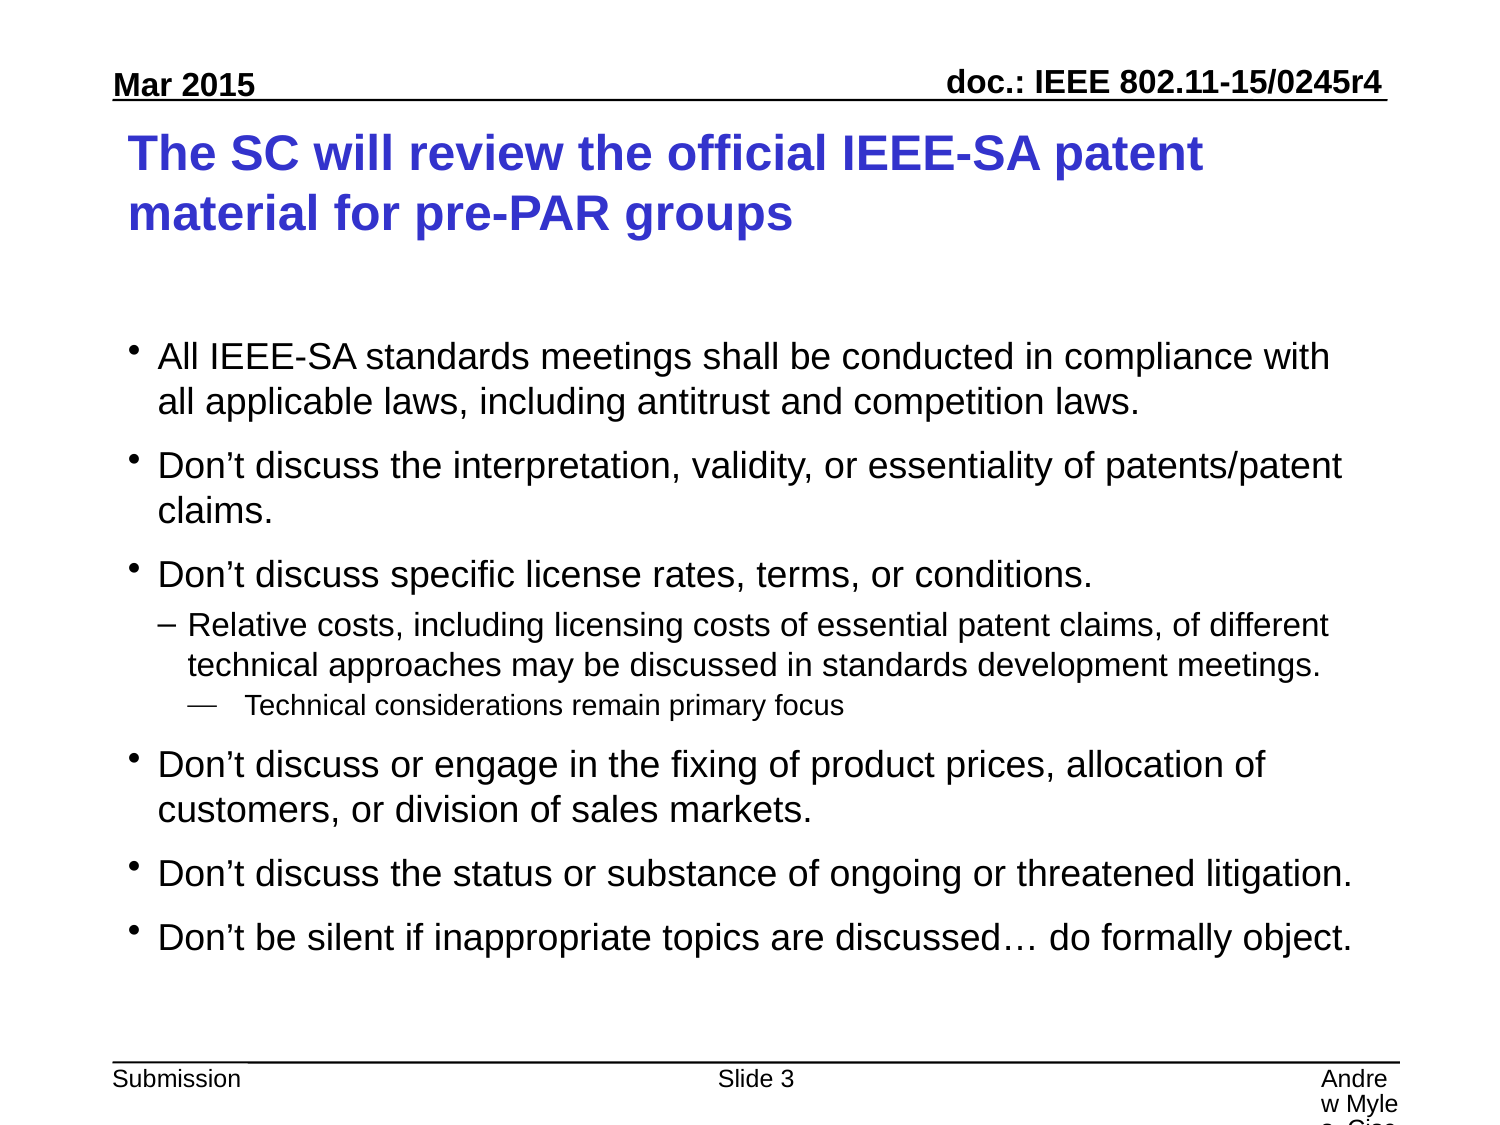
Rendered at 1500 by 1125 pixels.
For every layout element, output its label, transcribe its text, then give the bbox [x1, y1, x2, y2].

footer Andrew Myles, Cisco [1320, 1061, 1402, 1093]
title The SC will review the official IEEE-SA patent material for pre-PAR groups [112, 112, 1388, 288]
slide_number Slide 3 [709, 1061, 803, 1093]
list All IEEE-SA standards meetings shall be conducted in compliance with all applicable laws, including antitrust and competition laws. Don’t discuss the interpretation, validity, or essentiality of patents/patent claims. Don’t discuss specific license rates, terms, or conditions. Relative costs, including licensing costs of essential patent claims, of different technical approaches may be discussed in standards development meetings. Technical considerations remain primary focus Don’t discuss or engage in the fixing of product prices, allocation of customers, or division of sales markets. Don’t discuss the status or substance of ongoing or threatened litigation. Don’t be silent if inappropriate topics are discussed… do formally object. [112, 324, 1388, 1000]
